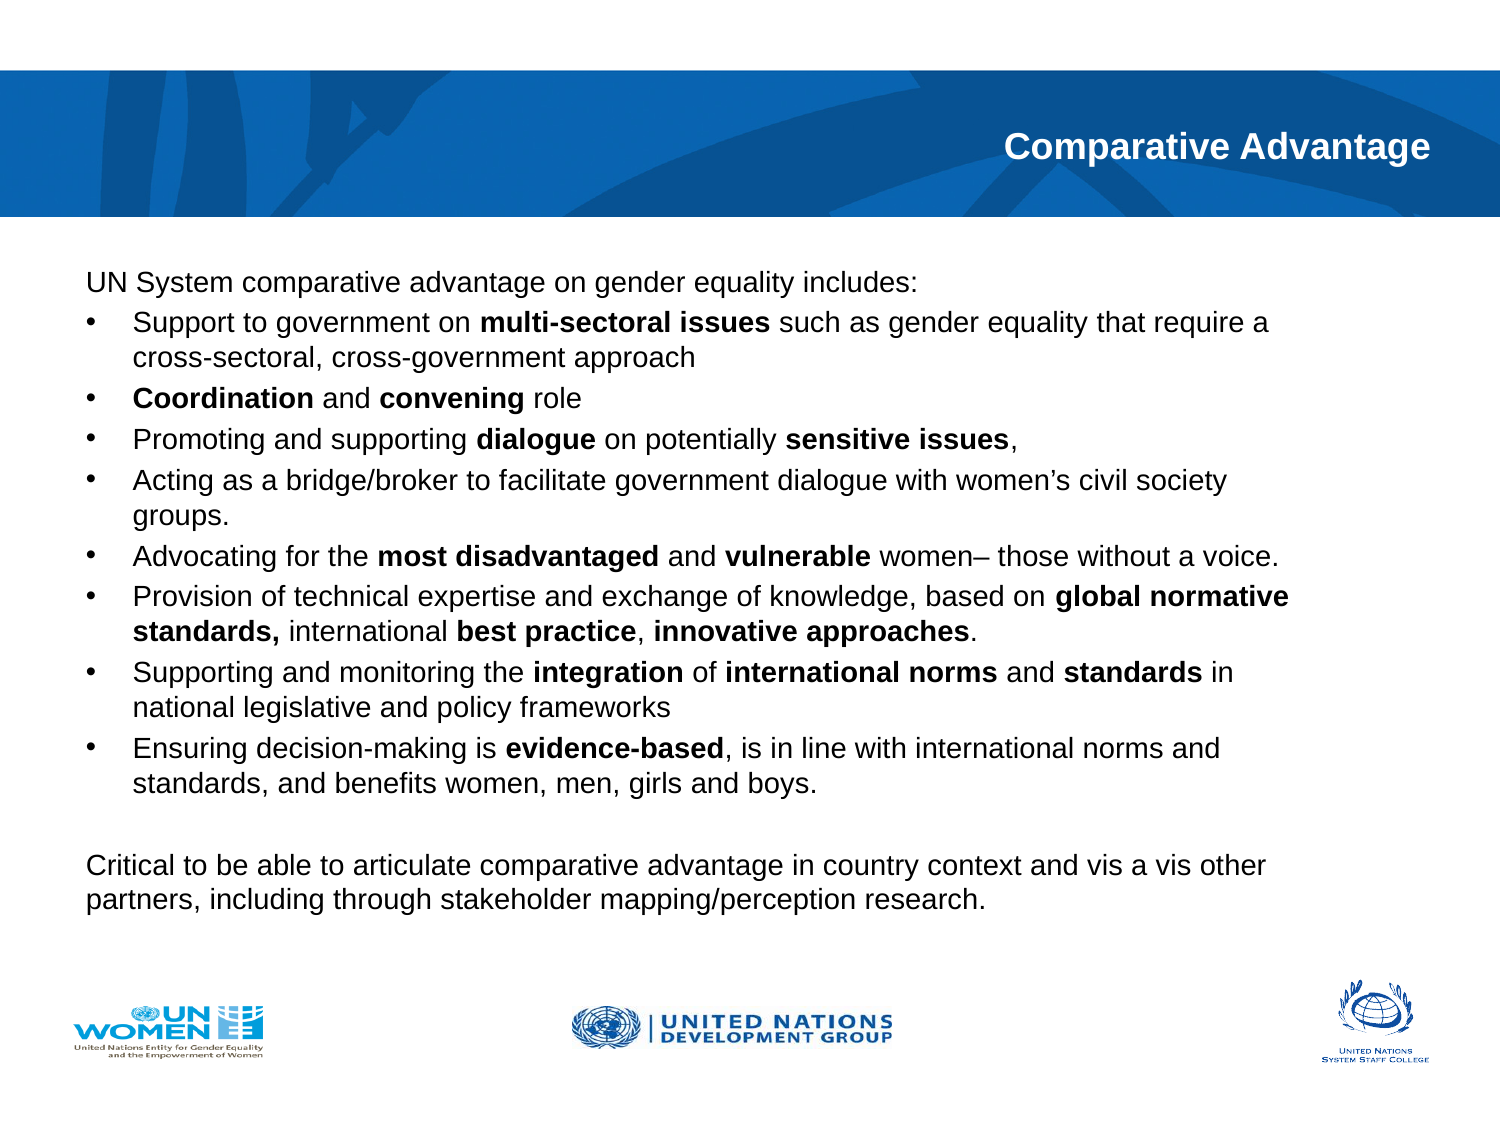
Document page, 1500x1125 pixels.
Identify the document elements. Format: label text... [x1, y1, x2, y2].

picture [572, 1006, 892, 1049]
picture [194, 1006, 204, 1013]
picture [73, 1006, 263, 1059]
picture [0, 70, 1500, 217]
picture [1322, 979, 1429, 1063]
title Comparative Advantage [171, 94, 1447, 195]
list UN System comparative advantage on gender equality includes: Support to government on multi-sectoral issues such as gender equality that require a cross-sectoral, cross-government approach Coordination and convening role Promoting and supporting dialogue on potentially sensitive issues, Acting as a bridge/broker to facilitate government dialogue with women’s civil society groups. Advocating for the most disadvantaged and vulnerable women– those without a voice. Provision of technical expertise and exchange of knowledge, based on global normative standards, international best practice, innovative approaches. Supporting and monitoring the integration of international norms and standards in national legislative and policy frameworks Ensuring decision-making is evidence-based, is in line with international norms and standards, and benefits women, men, girls and boys. Critical to be able to articulate comparative advantage in country context and vis a vis other partners, including through stakeholder mapping/perception research. [70, 255, 1346, 931]
picture [170, 1006, 179, 1018]
